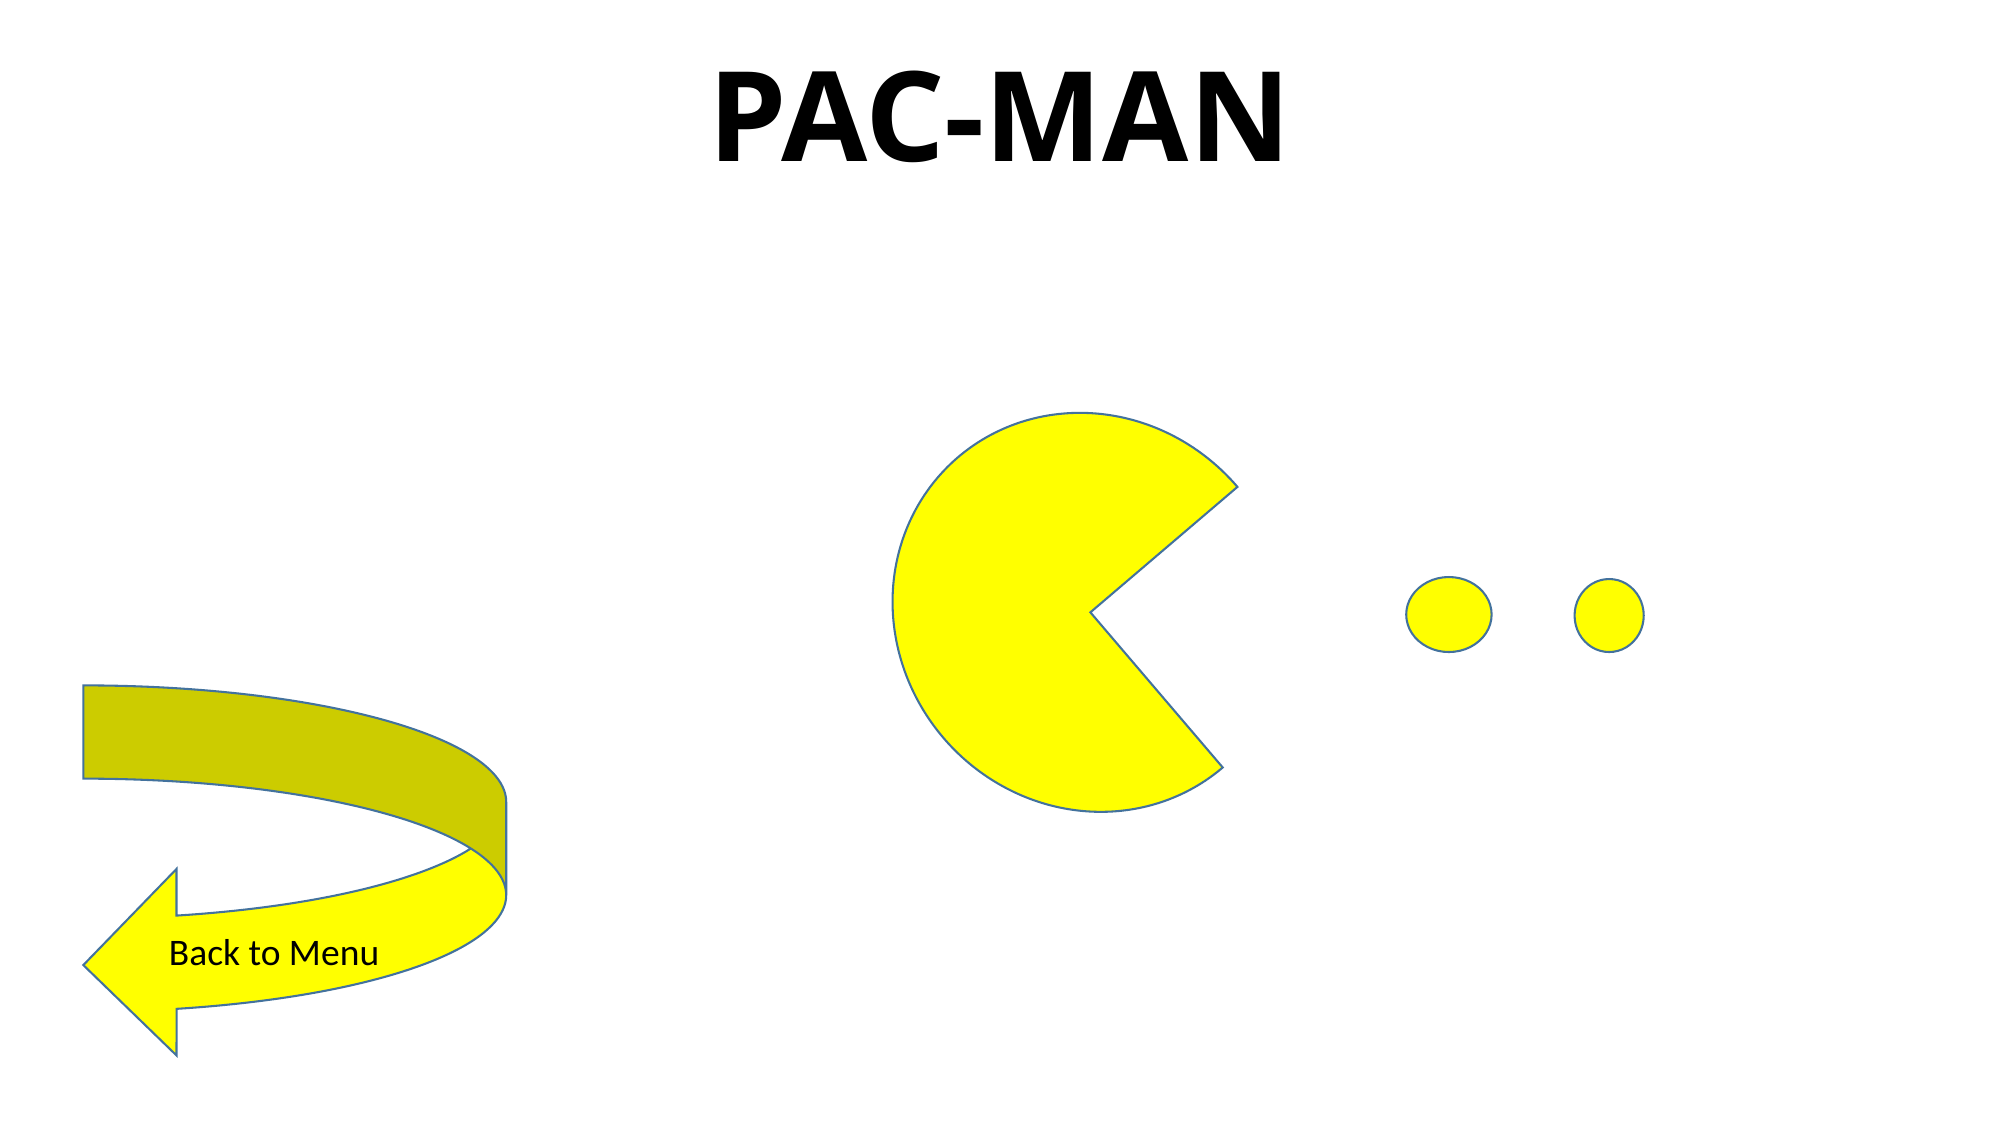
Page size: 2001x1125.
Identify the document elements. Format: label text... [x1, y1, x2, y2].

text_box [1405, 575, 1493, 654]
text_box Back to Menu [154, 920, 755, 981]
text_box [891, 411, 1239, 813]
text_box [81, 684, 508, 1058]
title PAC-MAN [249, 0, 1750, 196]
text_box [1573, 577, 1645, 654]
